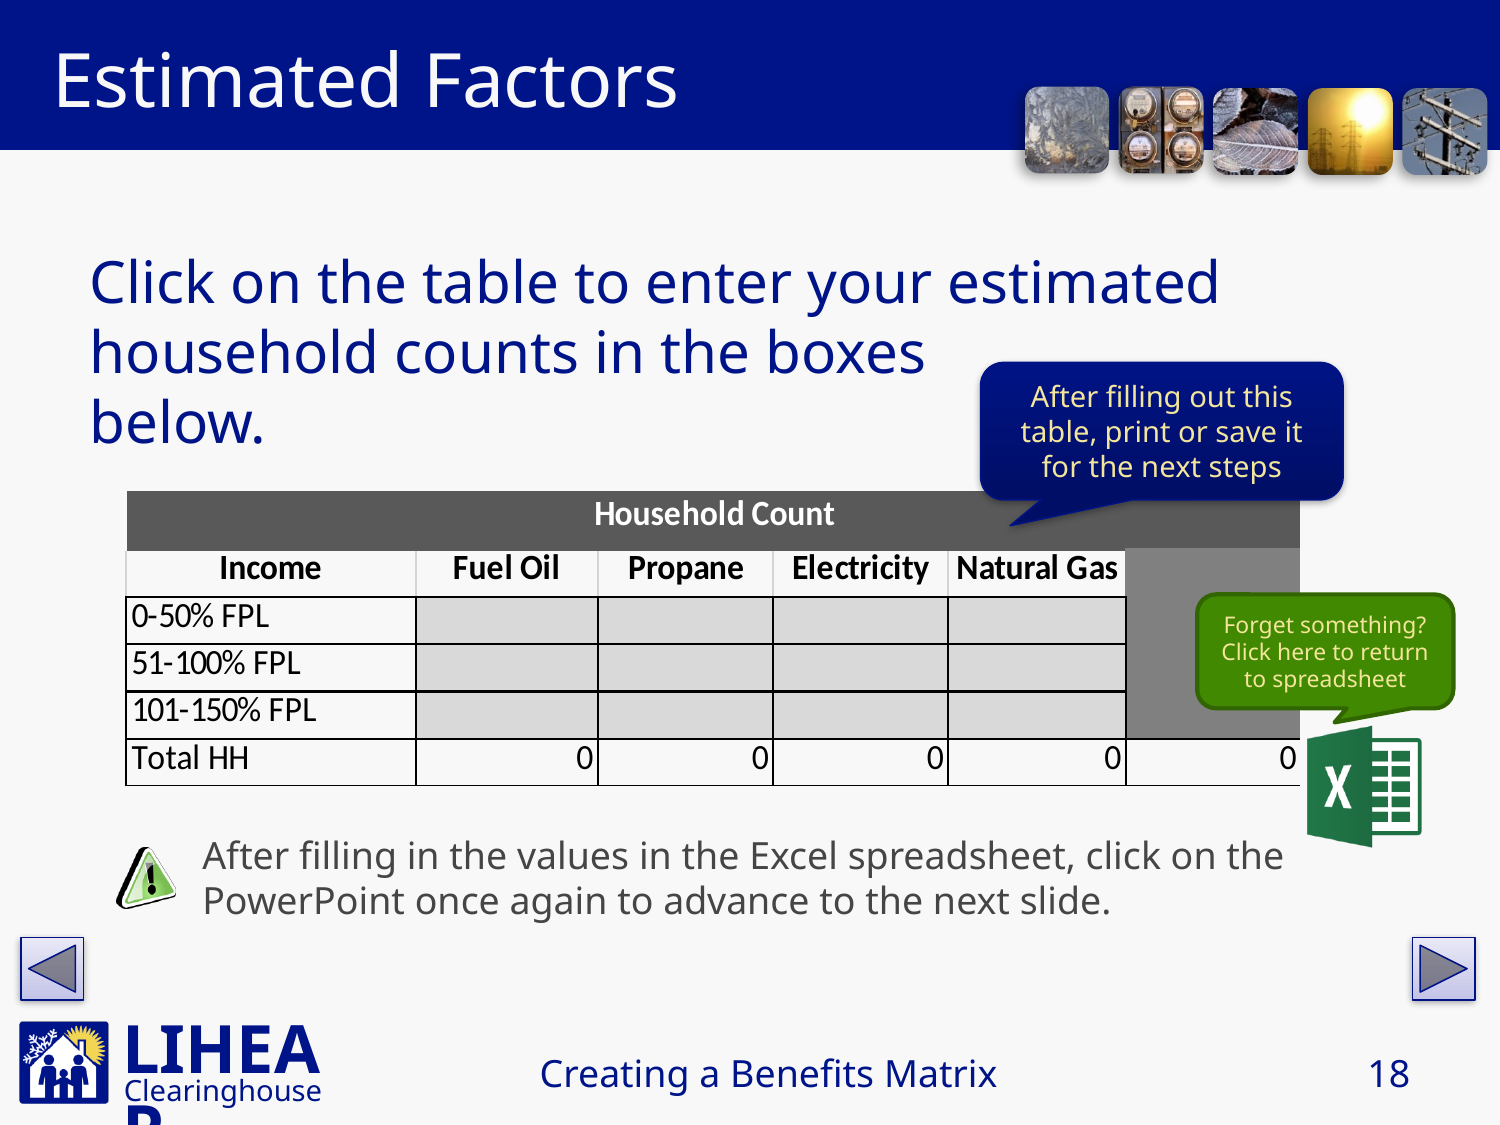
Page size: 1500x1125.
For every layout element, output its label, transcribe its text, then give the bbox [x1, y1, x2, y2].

text_box After filling out this table, print or save it for the next steps [979, 361, 1344, 501]
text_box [1196, 594, 1454, 854]
text_box [20, 937, 84, 1001]
picture [115, 847, 176, 909]
slide_number 18 [1088, 1042, 1425, 1103]
picture [1213, 150, 1299, 175]
picture [1025, 150, 1110, 174]
text_box After filling in the values in the Excel spreadsheet, click on the PowerPoint once again to advance to the next slide. [187, 824, 1400, 930]
title Estimated Factors [37, 24, 1388, 150]
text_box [124, 488, 1303, 788]
picture [12, 1017, 113, 1107]
picture [1307, 91, 1393, 175]
picture [1118, 150, 1204, 174]
text_box [1412, 937, 1476, 1001]
list Click on the table to enter your estimated household counts in the boxes below. [75, 237, 1425, 488]
footer Creating a Benefits Matrix [450, 1042, 1088, 1103]
picture [1402, 88, 1488, 175]
